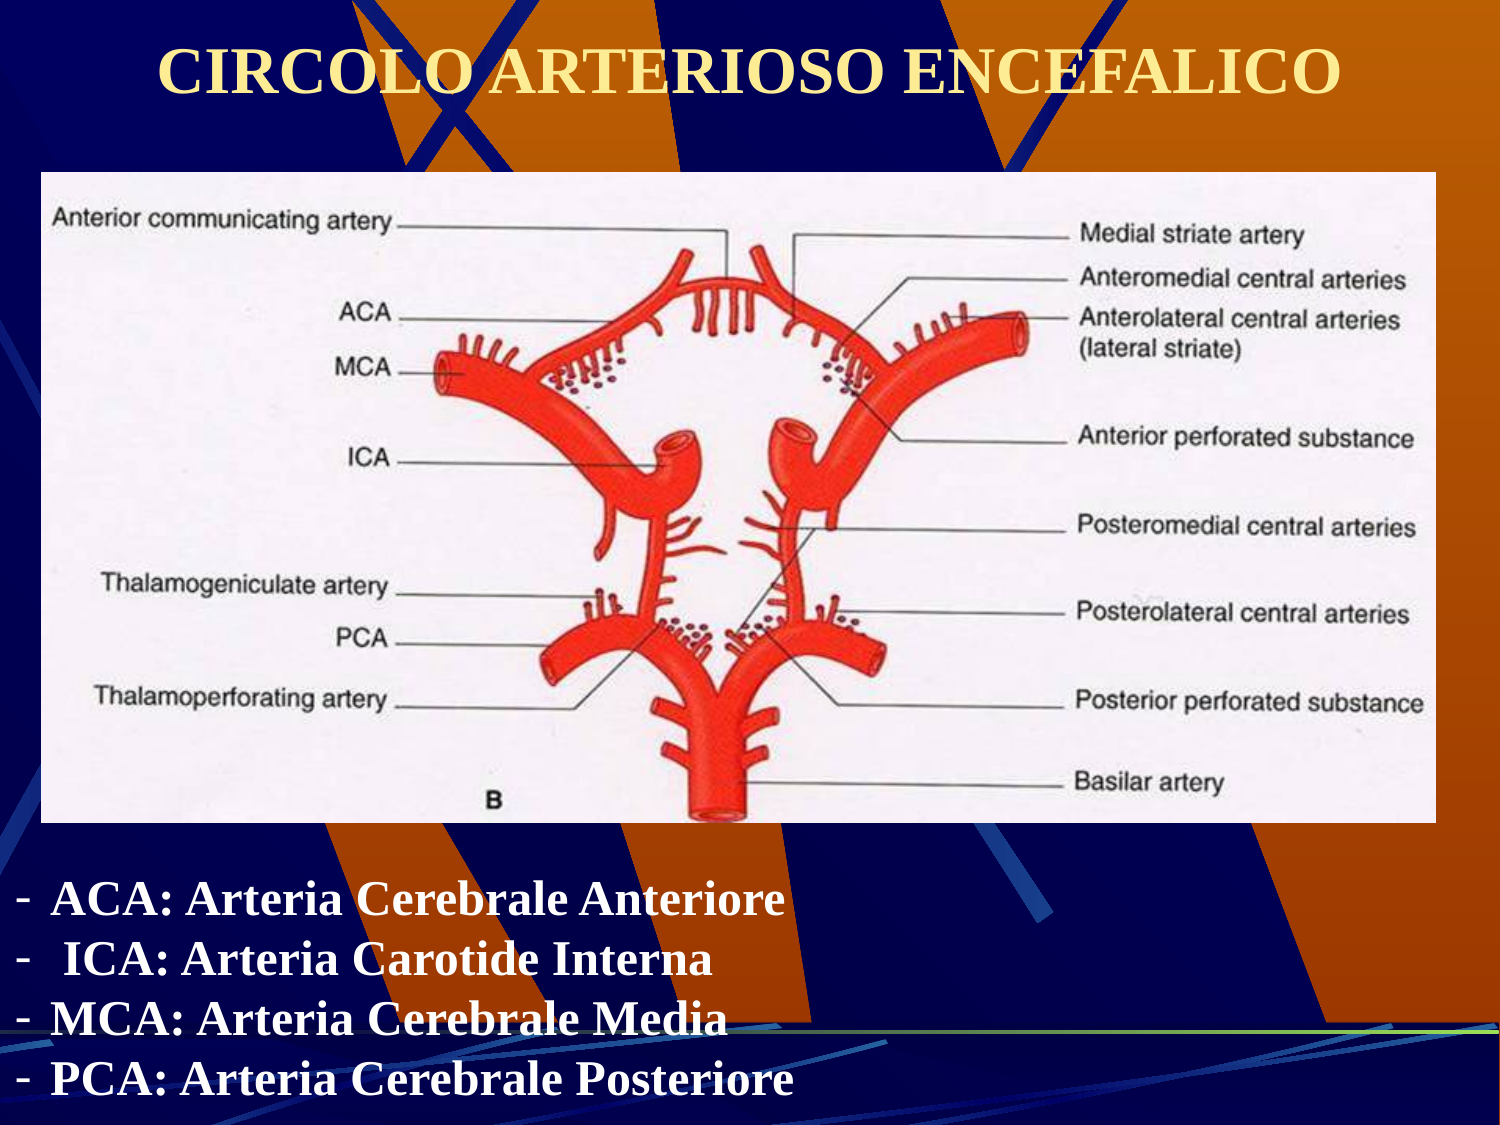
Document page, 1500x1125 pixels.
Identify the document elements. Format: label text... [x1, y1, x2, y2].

text_box CIRCOLO ARTERIOSO ENCEFALICO [0, 31, 1500, 102]
text_box ACA: Arteria Cerebrale Anteriore ICA: Arteria Carotide Interna MCA: Arteria Cerebrale Media PCA: Arteria Cerebrale Posteriore [0, 857, 1500, 1114]
picture [41, 172, 1436, 823]
